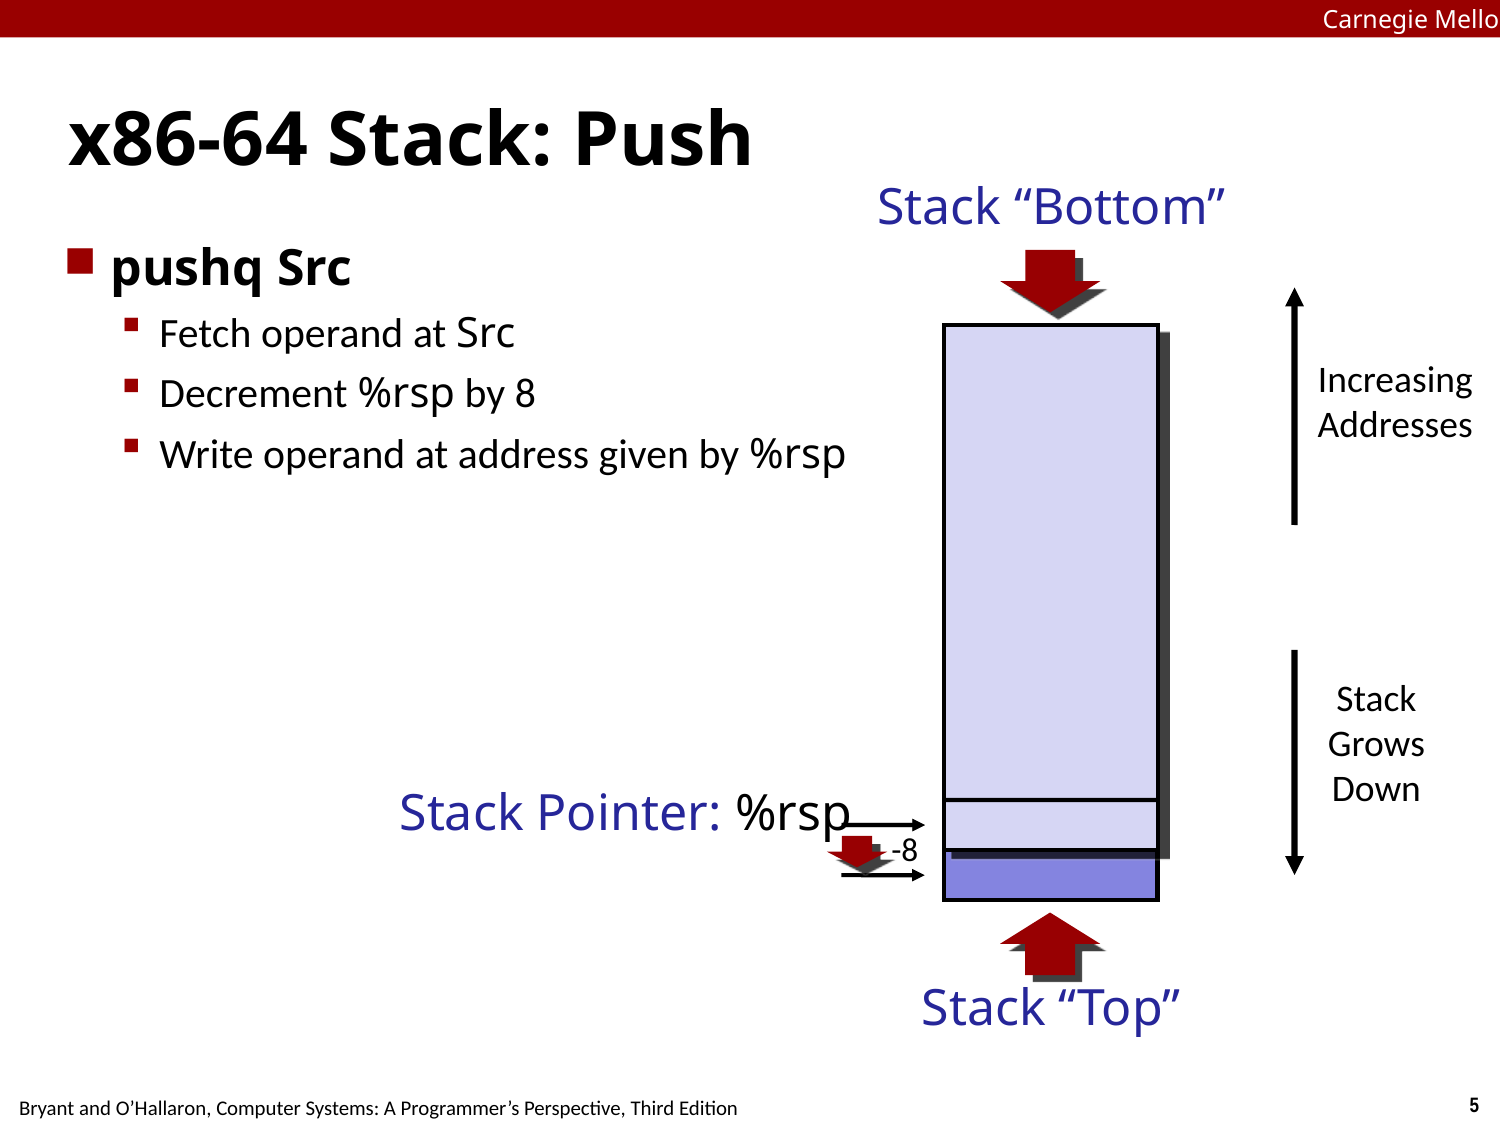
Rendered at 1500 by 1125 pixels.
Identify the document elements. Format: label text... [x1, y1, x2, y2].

text_box [1288, 287, 1301, 526]
text_box Stack Grows Down [1309, 674, 1444, 825]
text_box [417, 780, 1180, 1049]
text_box Stack “Bottom” [877, 174, 1226, 235]
text_box Increasing Addresses [1317, 354, 1474, 445]
text_box [1000, 249, 1101, 313]
text_box [0, 0, 1500, 38]
title x86-64 Stack: Push [62, 41, 1438, 228]
list pushq Src Fetch operand at Src Decrement %rsp by 8 Write operand at address given by %rsp [62, 228, 1438, 1122]
text_box Carnegie Mellon [1322, 3, 1500, 33]
text_box [1288, 649, 1301, 875]
text_box [944, 324, 1159, 779]
